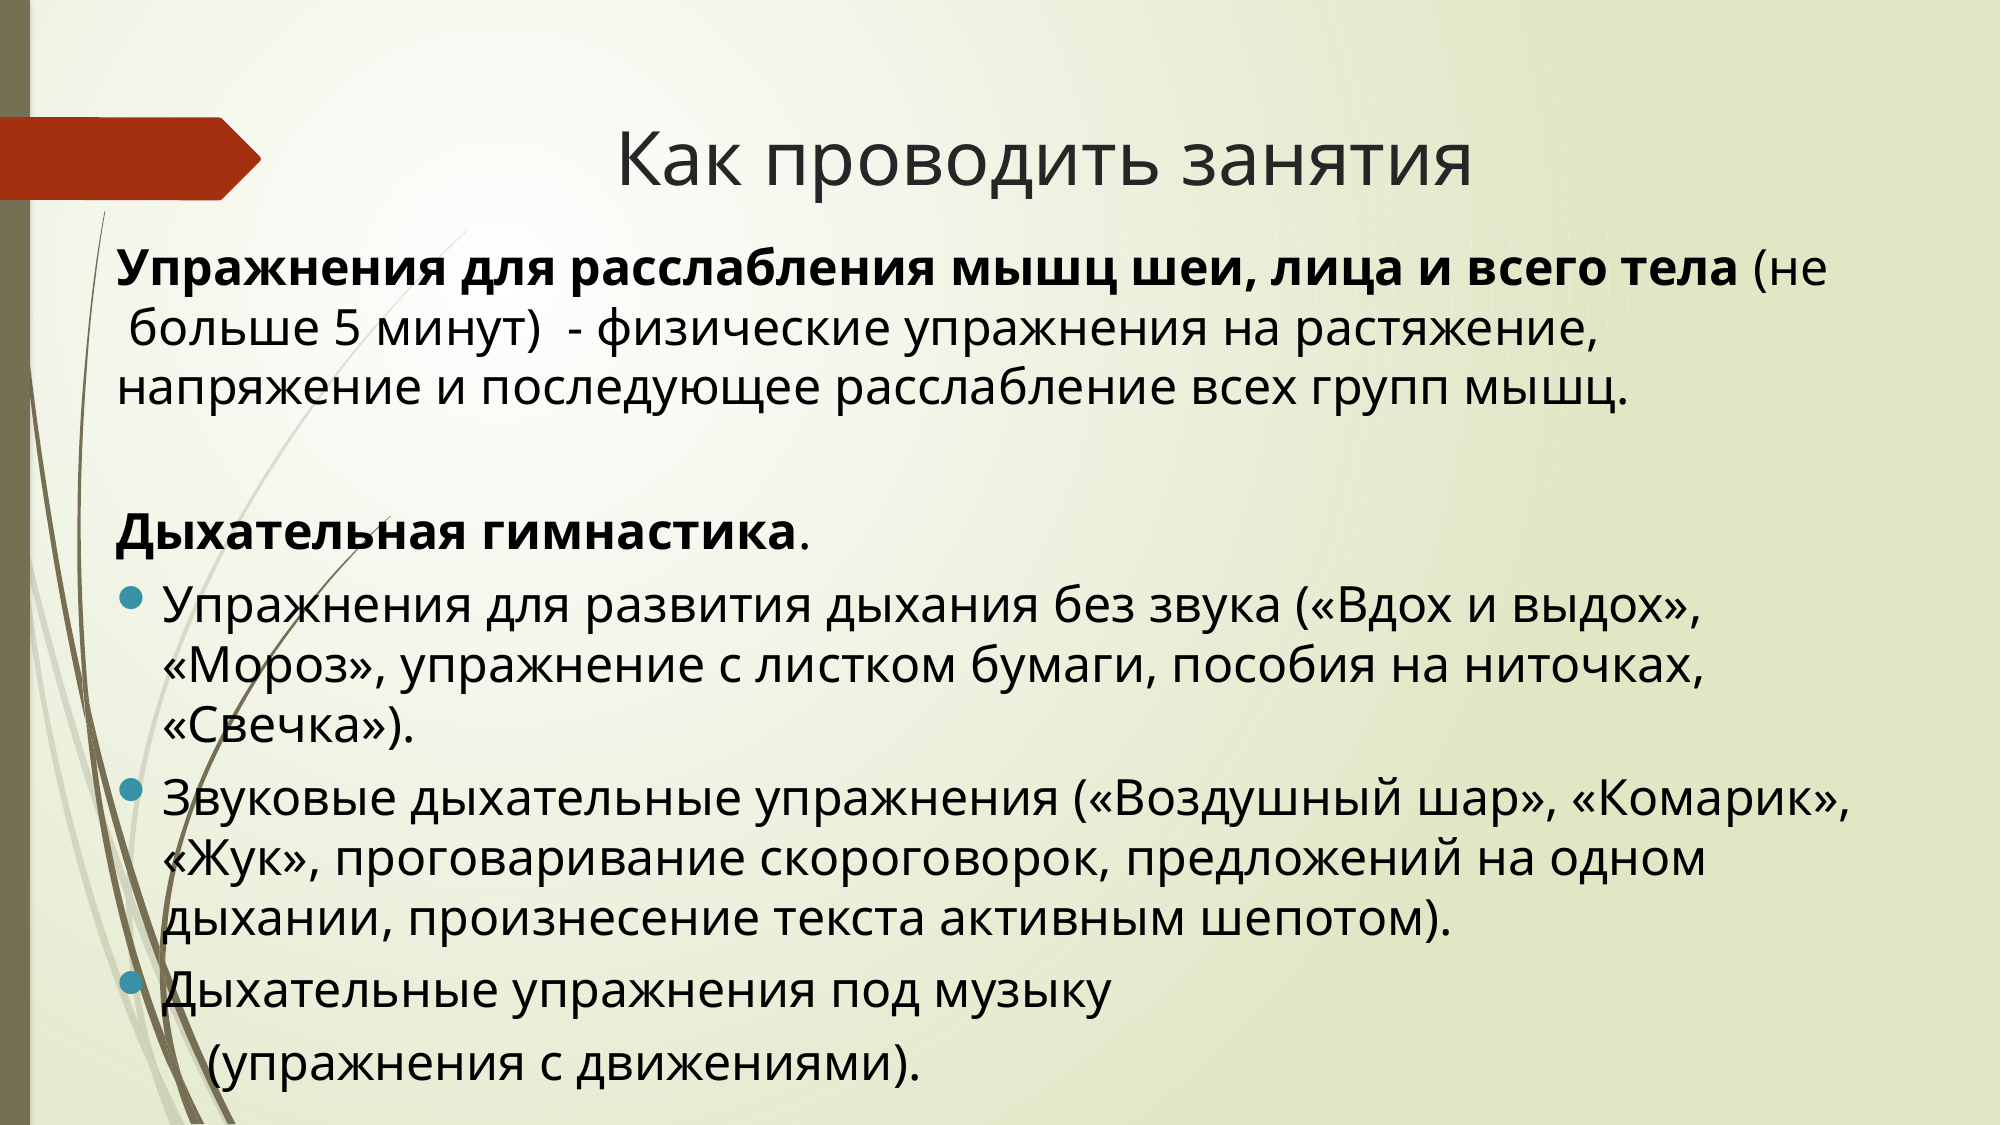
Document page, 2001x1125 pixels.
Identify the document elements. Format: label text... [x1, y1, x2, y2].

list Упражнения для расслабления мышц шеи, лица и всего тела (не больше 5 минут) - физические упражнения на растяжение, напряжение и последующее расслабление всех групп мышц. Дыхательная гимнастика. Упражнения для развития дыхания без звука («Вдох и выдох», «Мороз», упражнение с листком бумаги, пособия на ниточках, «Свечка»). Звуковые дыхательные упражнения («Воздушный шар», «Комарик», «Жук», проговаривание скороговорок, предложений на одном дыхании, произнесение текста активным шепотом). Дыхательные упражнения под музыку (упражнения с движениями). [87, 227, 1888, 970]
title Как проводить занятия [425, 102, 1888, 227]
